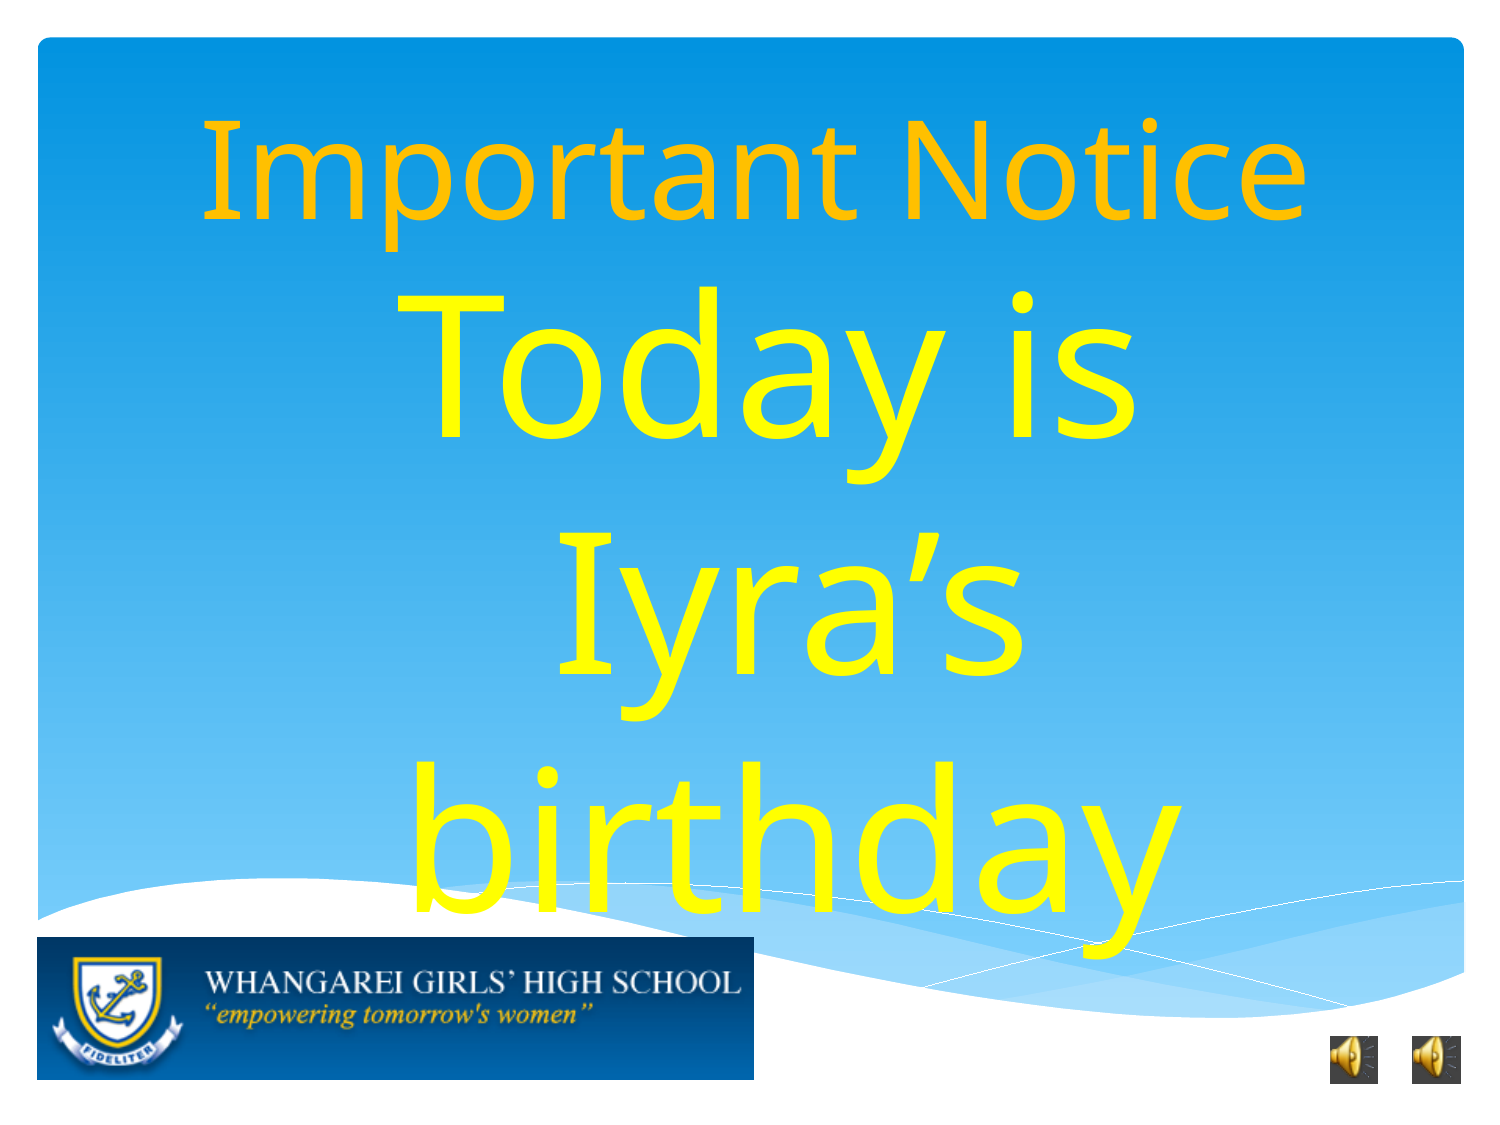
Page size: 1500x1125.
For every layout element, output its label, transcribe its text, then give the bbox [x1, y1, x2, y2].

picture [1328, 1034, 1380, 1086]
text_box Important Notice [149, 37, 1362, 255]
picture [37, 937, 754, 1080]
picture [1411, 1034, 1462, 1086]
text_box Today is Iyra’s birthday [149, 231, 1391, 963]
